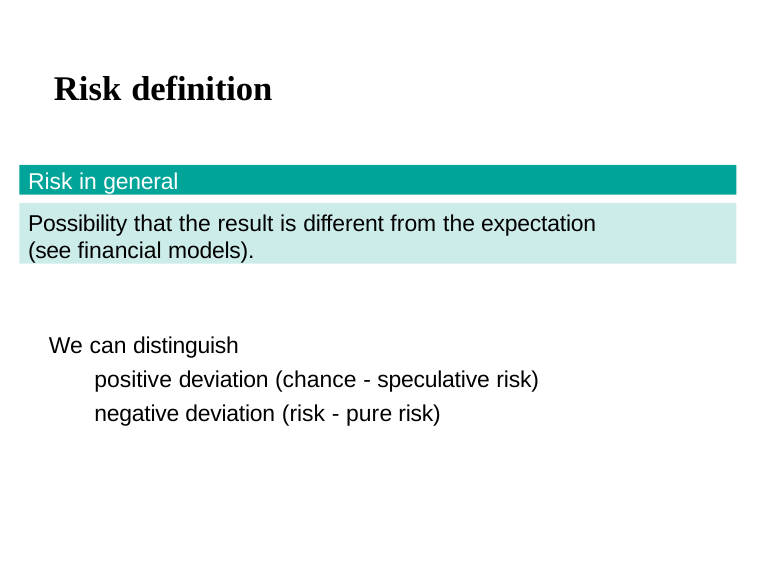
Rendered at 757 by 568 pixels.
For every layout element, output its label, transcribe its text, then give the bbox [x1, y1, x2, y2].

text_box Risk in general [19, 164, 737, 195]
text_box We can distinguish positive deviation (chance - speculative risk) negative deviation (risk - pure risk) [46, 321, 540, 427]
title Risk definition [51, 36, 705, 134]
text_box Possibility that the result is different from the expectation (see financial models). [19, 202, 737, 264]
